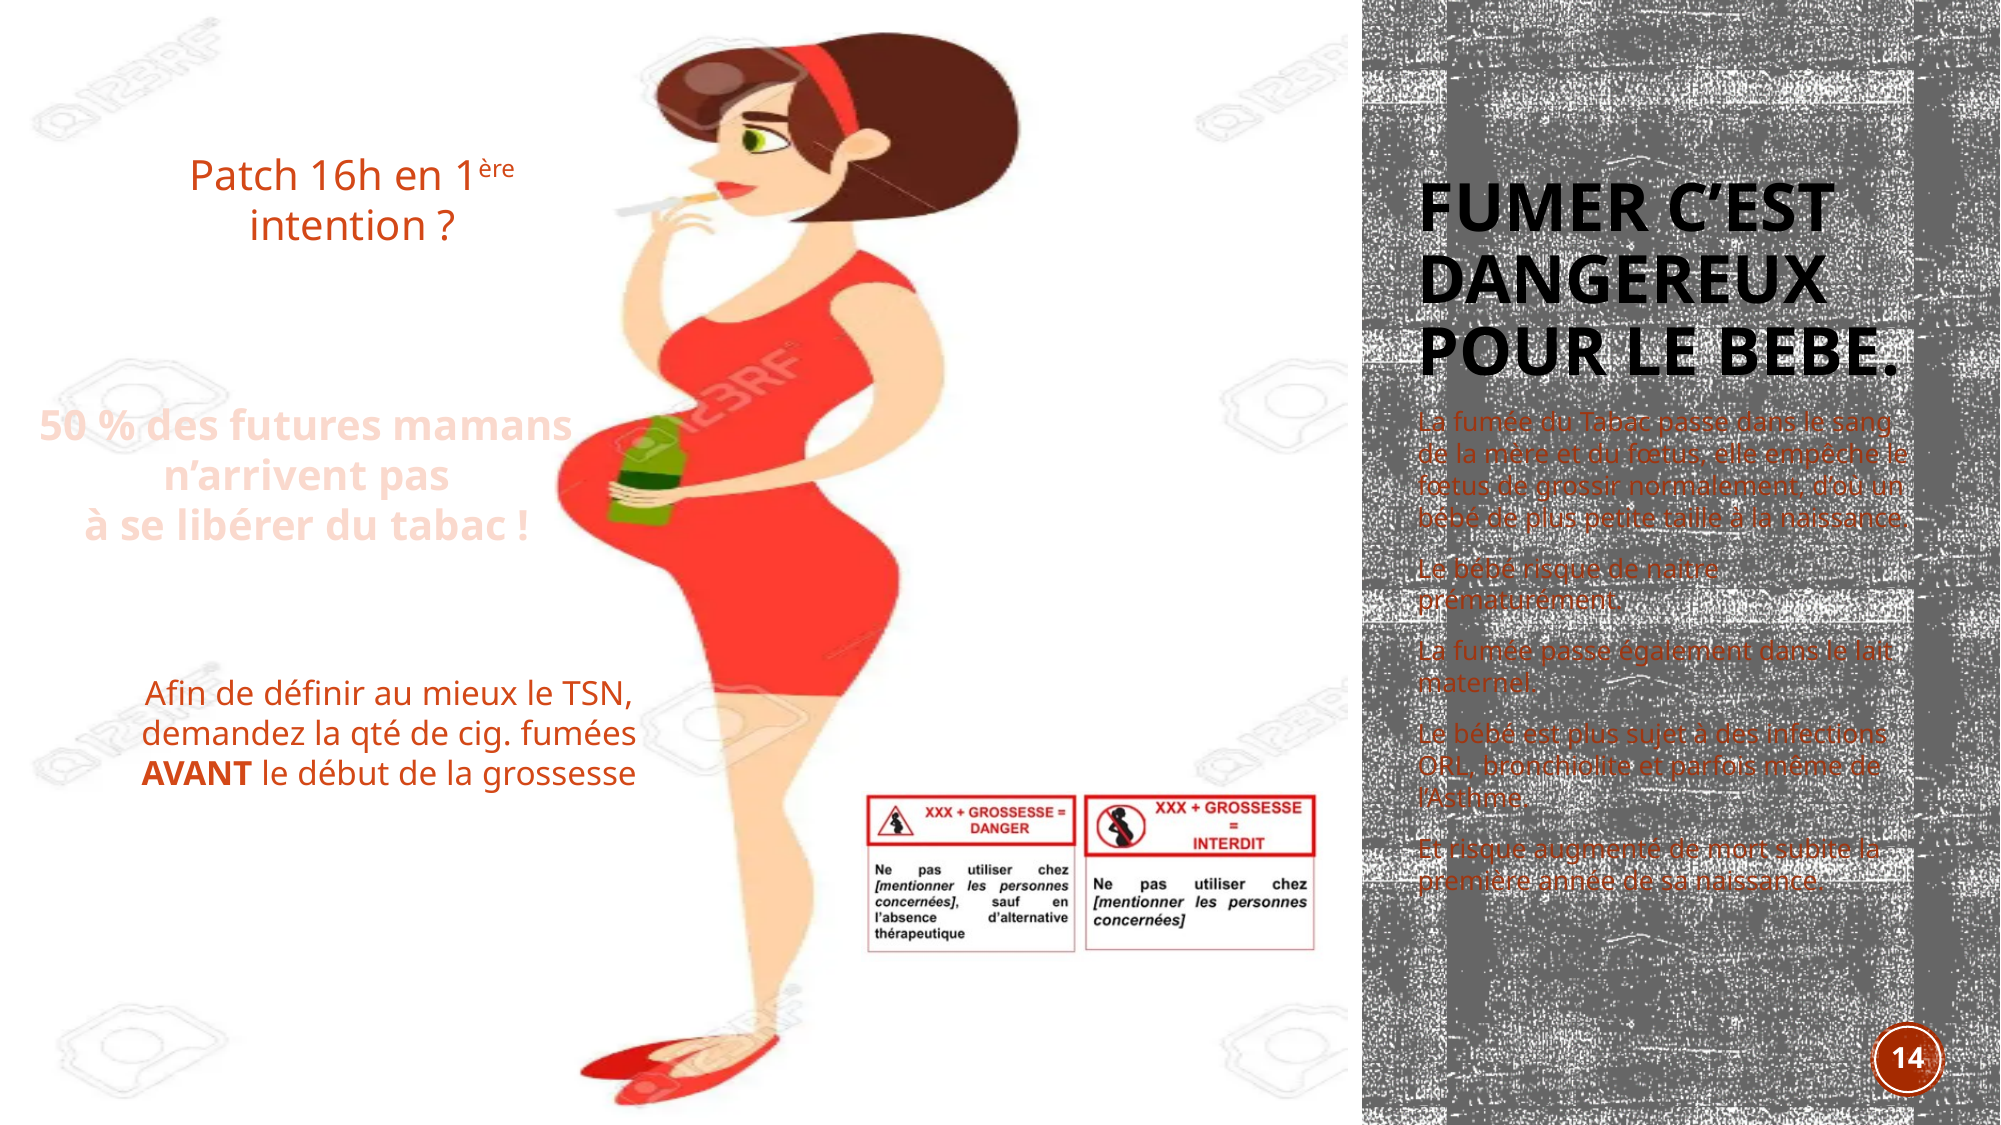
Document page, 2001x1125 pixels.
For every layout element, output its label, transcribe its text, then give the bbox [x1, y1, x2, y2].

slide_number 14 [1855, 1028, 1961, 1089]
title FUMER C’EST DANGEREUX POUR LE bebe. [1402, 112, 1928, 397]
list La fumée du Tabac passe dans le sang de la mère et du fœtus, elle empêche le fœtus de grossir normalement, d’où un bébé de plus petite taille à la naissance. Le bébé risque de naitre prématurément. La fumée passe également dans le lait maternel. Le bébé est plus sujet à des infections ORL, bronchiolite et parfois même de l’Asthme. Et risque augmenté de mort subite la première année de sa naissance. [1402, 397, 1928, 938]
picture [0, 0, 1348, 1121]
